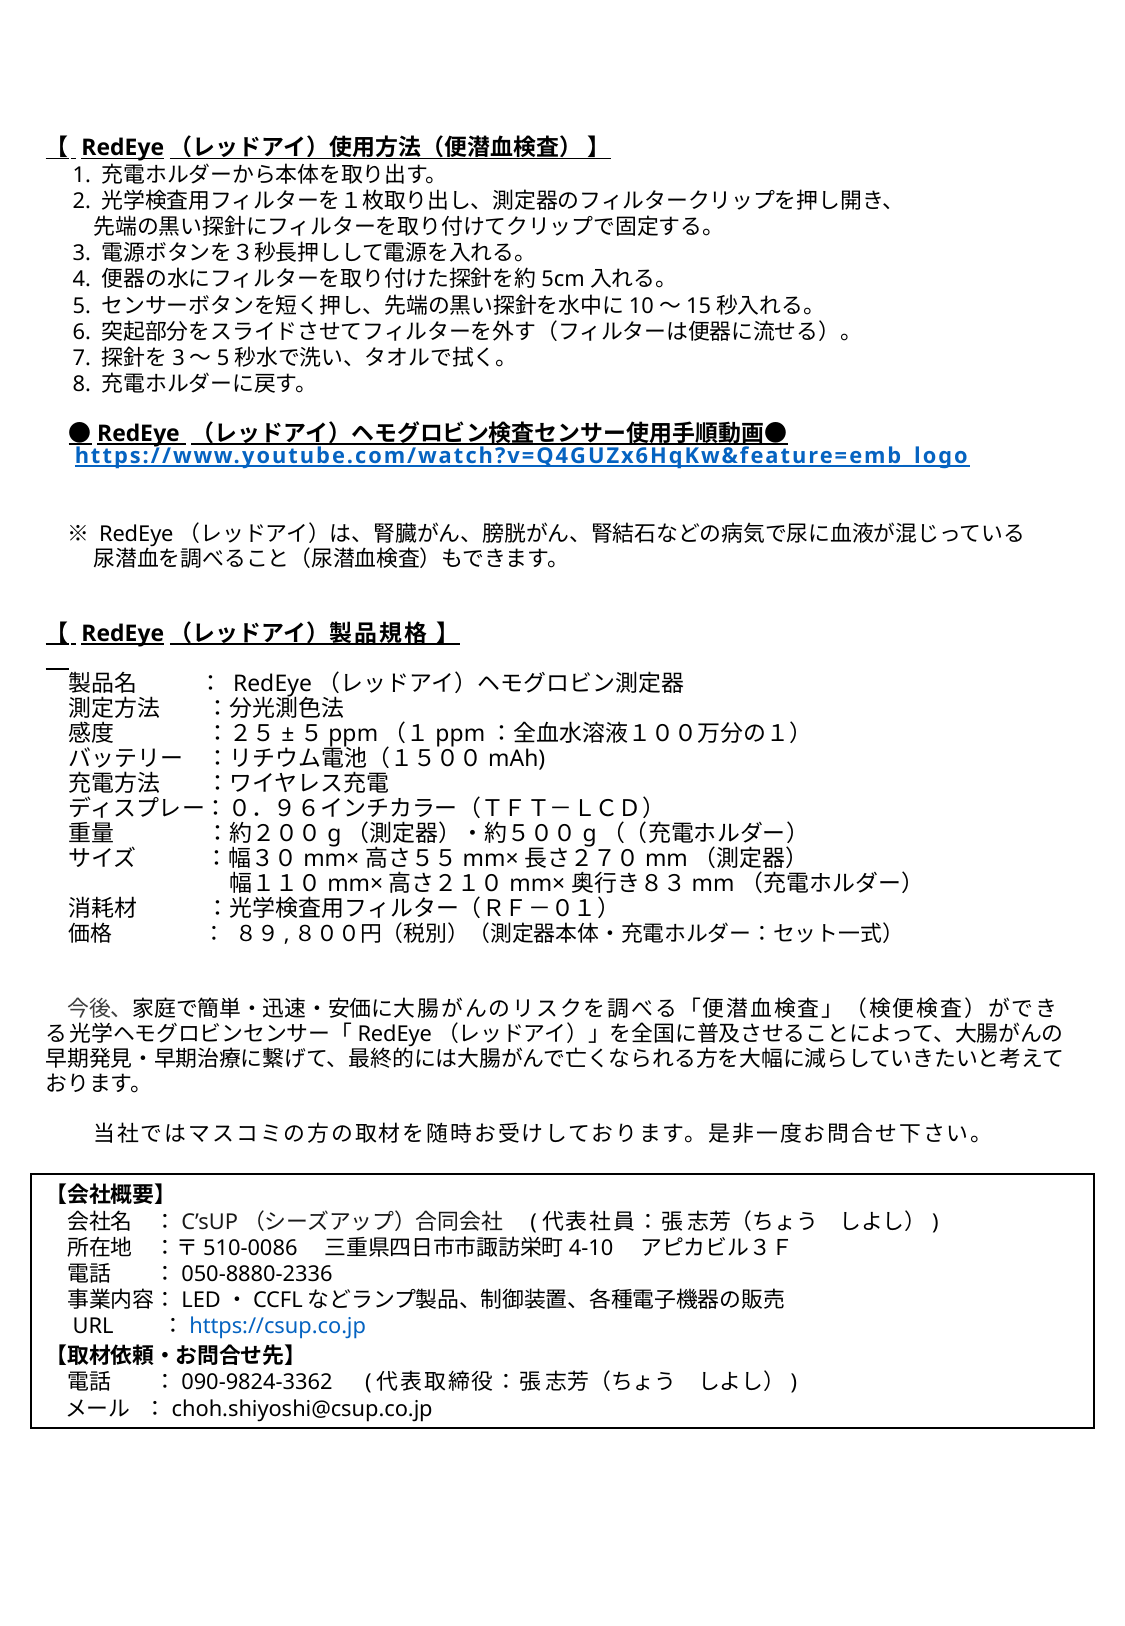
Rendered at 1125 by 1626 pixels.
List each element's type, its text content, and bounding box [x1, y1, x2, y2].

text_box 【会社概要】 会社名 ：C’sUP（シーズアップ）合同会社 (代表社員：張 志芳（ちょう しよし）) 所在地 ：〒510-0086 三重県四日市市諏訪栄町4-10 アピカビル３Ｆ 電話 ：050-8880-2336 事業内容：LED・CCFLなどランプ製品、制御装置、各種電子機器の販売 URL ：https://csup.co.jp 【取材依頼・お問合せ先】 電話 ：090-9824-3362 (代表取締役：張 志芳（ちょう しよし）) メール ：choh.shiyoshi@csup.co.jp [30, 1173, 1095, 1429]
text_box 【 RedEye（レッドアイ）使用方法（便潜血検査） 】 1. 充電ホルダーから本体を取り出す。 2. 光学検査用フィルターを１枚取り出し、測定器のフィルタークリップを押し開き、 先端の黒い探針にフィルターを取り付けてクリップで固定する。 3. 電源ボタンを３秒長押しして電源を入れる。 4. 便器の水にフィルターを取り付けた探針を約5cm入れる。 5. センサーボタンを短く押し、先端の黒い探針を水中に10〜15秒入れる。 6. 突起部分をスライドさせてフィルターを外す（フィルターは便器に流せる）。 7. 探針を3〜5秒水で洗い、タオルで拭く。 8. 充電ホルダーに戻す。 ●RedEye （レッドアイ）ヘモグロビン検査センサー使用手順動画● https://www.youtube.com/watch?v=Q4GUZx6HqKw&feature=emb_logo ※ RedEye（レッドアイ）は、腎臓がん、膀胱がん、腎結石などの病気で尿に血液が混じっている 尿潜血を調べること（尿潜血検査）もできます。 【 RedEye（レッドアイ）製品規格 】 製品名 ： RedEye（レッドアイ）ヘモグロビン測定器 測定方法 ：分光測色法 感度 ：２５±５ppm（１ppm：全血水溶液１００万分の１） バッテリー ：リチウム電池（１５００mAh) 充電方法 ：ワイヤレス充電 ディスプレー：０．９６インチカラー（ＴＦＴ－ＬＣＤ） 重量 ：約２００g（測定器）・約５００g（（充電ホルダー） サイズ ：幅３０mm×高さ５５mm×長さ２７０mm（測定器） 幅１１０mm×高さ２１０mm×奥行き８３mm（充電ホルダー） 消耗材 ：光学検査用フィルター（ＲＦ－０１） 価格 ： ８９,８００円（税別）（測定器本体・充電ホルダー：セット一式） 今後、家庭で簡単・迅速・安価に大腸がんのリスクを調べる「便潜血検査」（検便検査）ができる光学ヘモグロビンセンサー「RedEye（レッドアイ）」を全国に普及させることによって、大腸がんの早期発見・早期治療に繋げて、最終的には大腸がんで亡くなられる方を大幅に減らしていきたいと考えております。 当社ではマスコミの方の取材を随時お受けしております。是非一度お問合せ下さい。 [30, 102, 1095, 1153]
